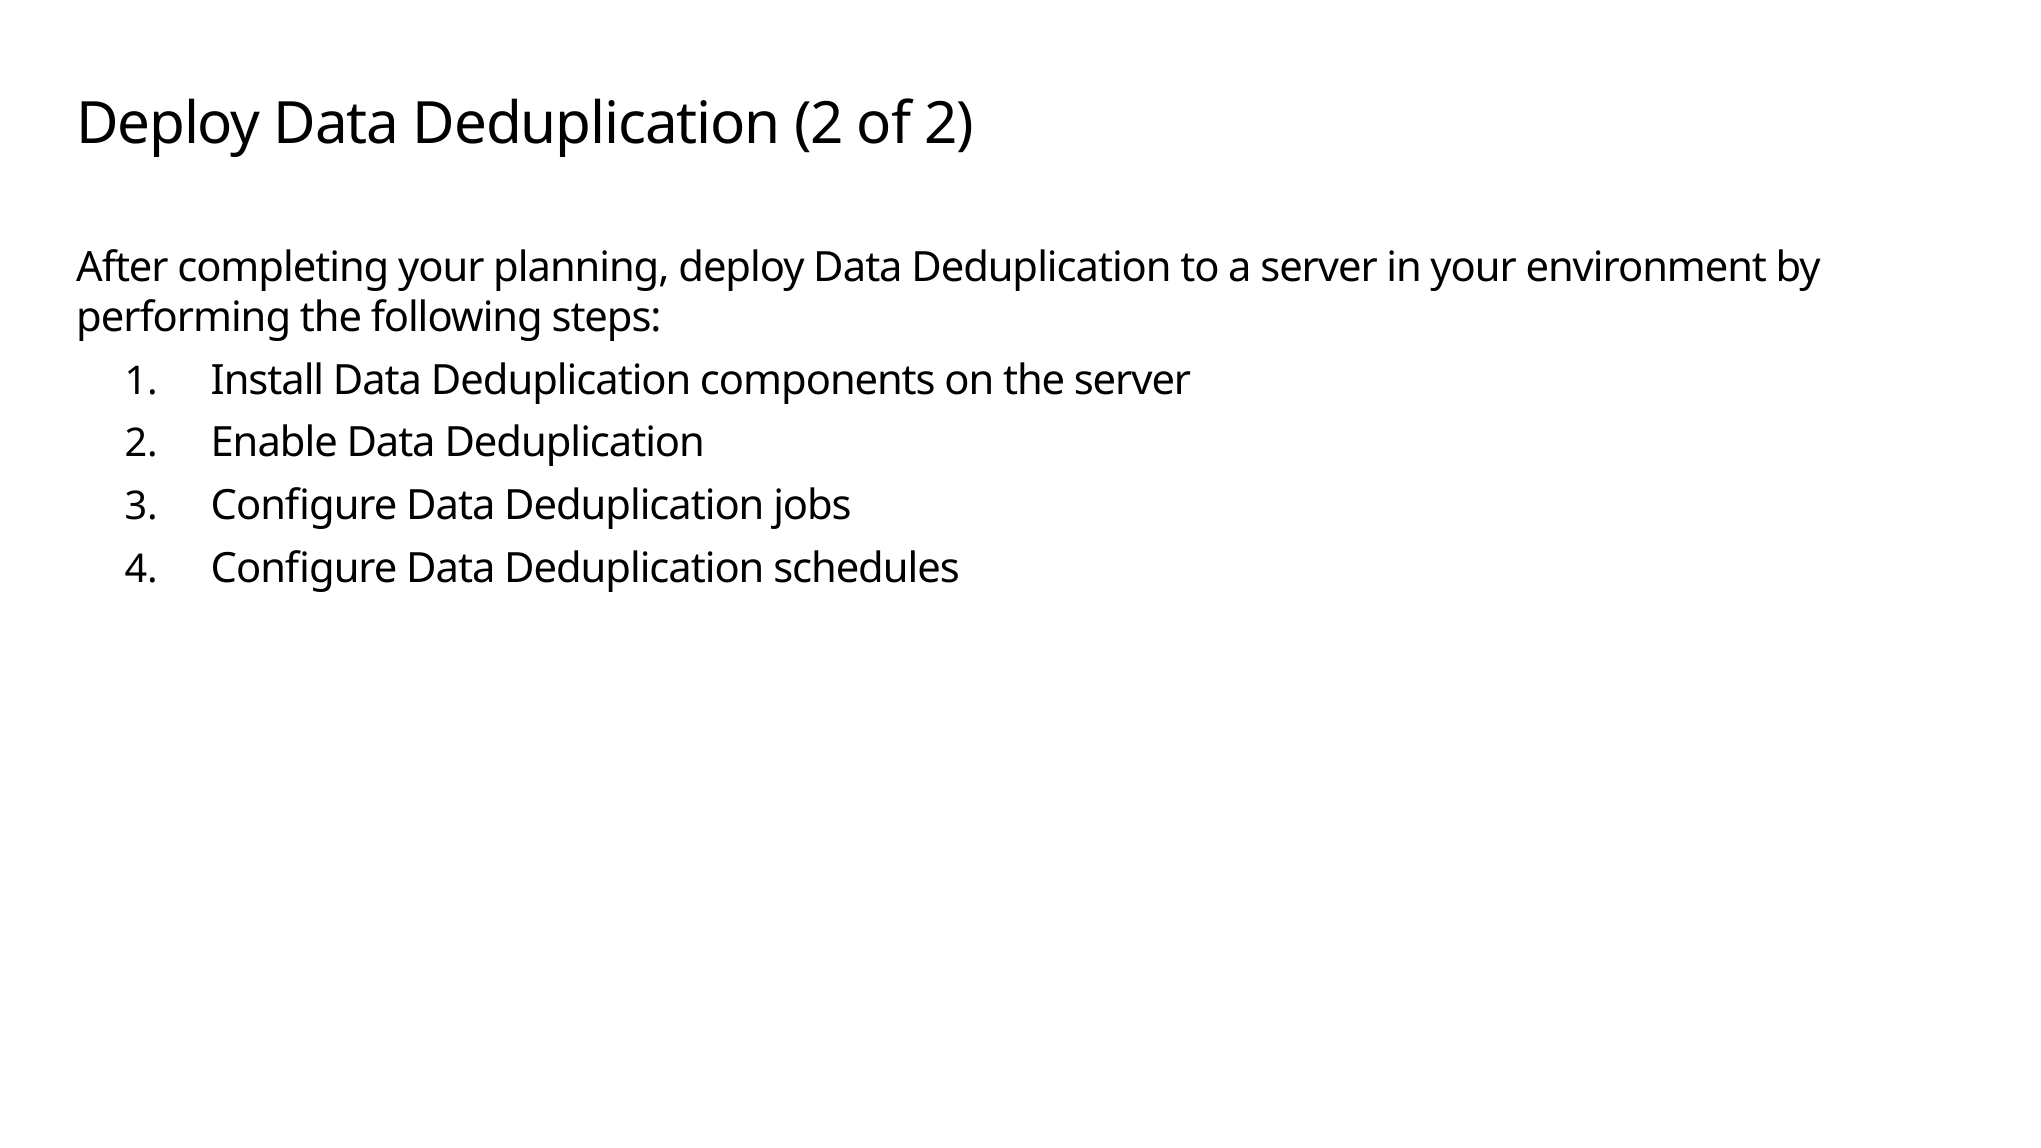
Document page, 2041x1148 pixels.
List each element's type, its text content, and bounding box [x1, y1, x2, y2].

list After completing your planning, deploy Data Deduplication to a server in your environment by performing the following steps: Install Data Deduplication components on the server Enable Data Deduplication Configure Data Deduplication jobs Configure Data Deduplication schedules [76, 240, 1970, 1074]
title Deploy Data Deduplication (2 of 2) [76, 93, 1968, 161]
